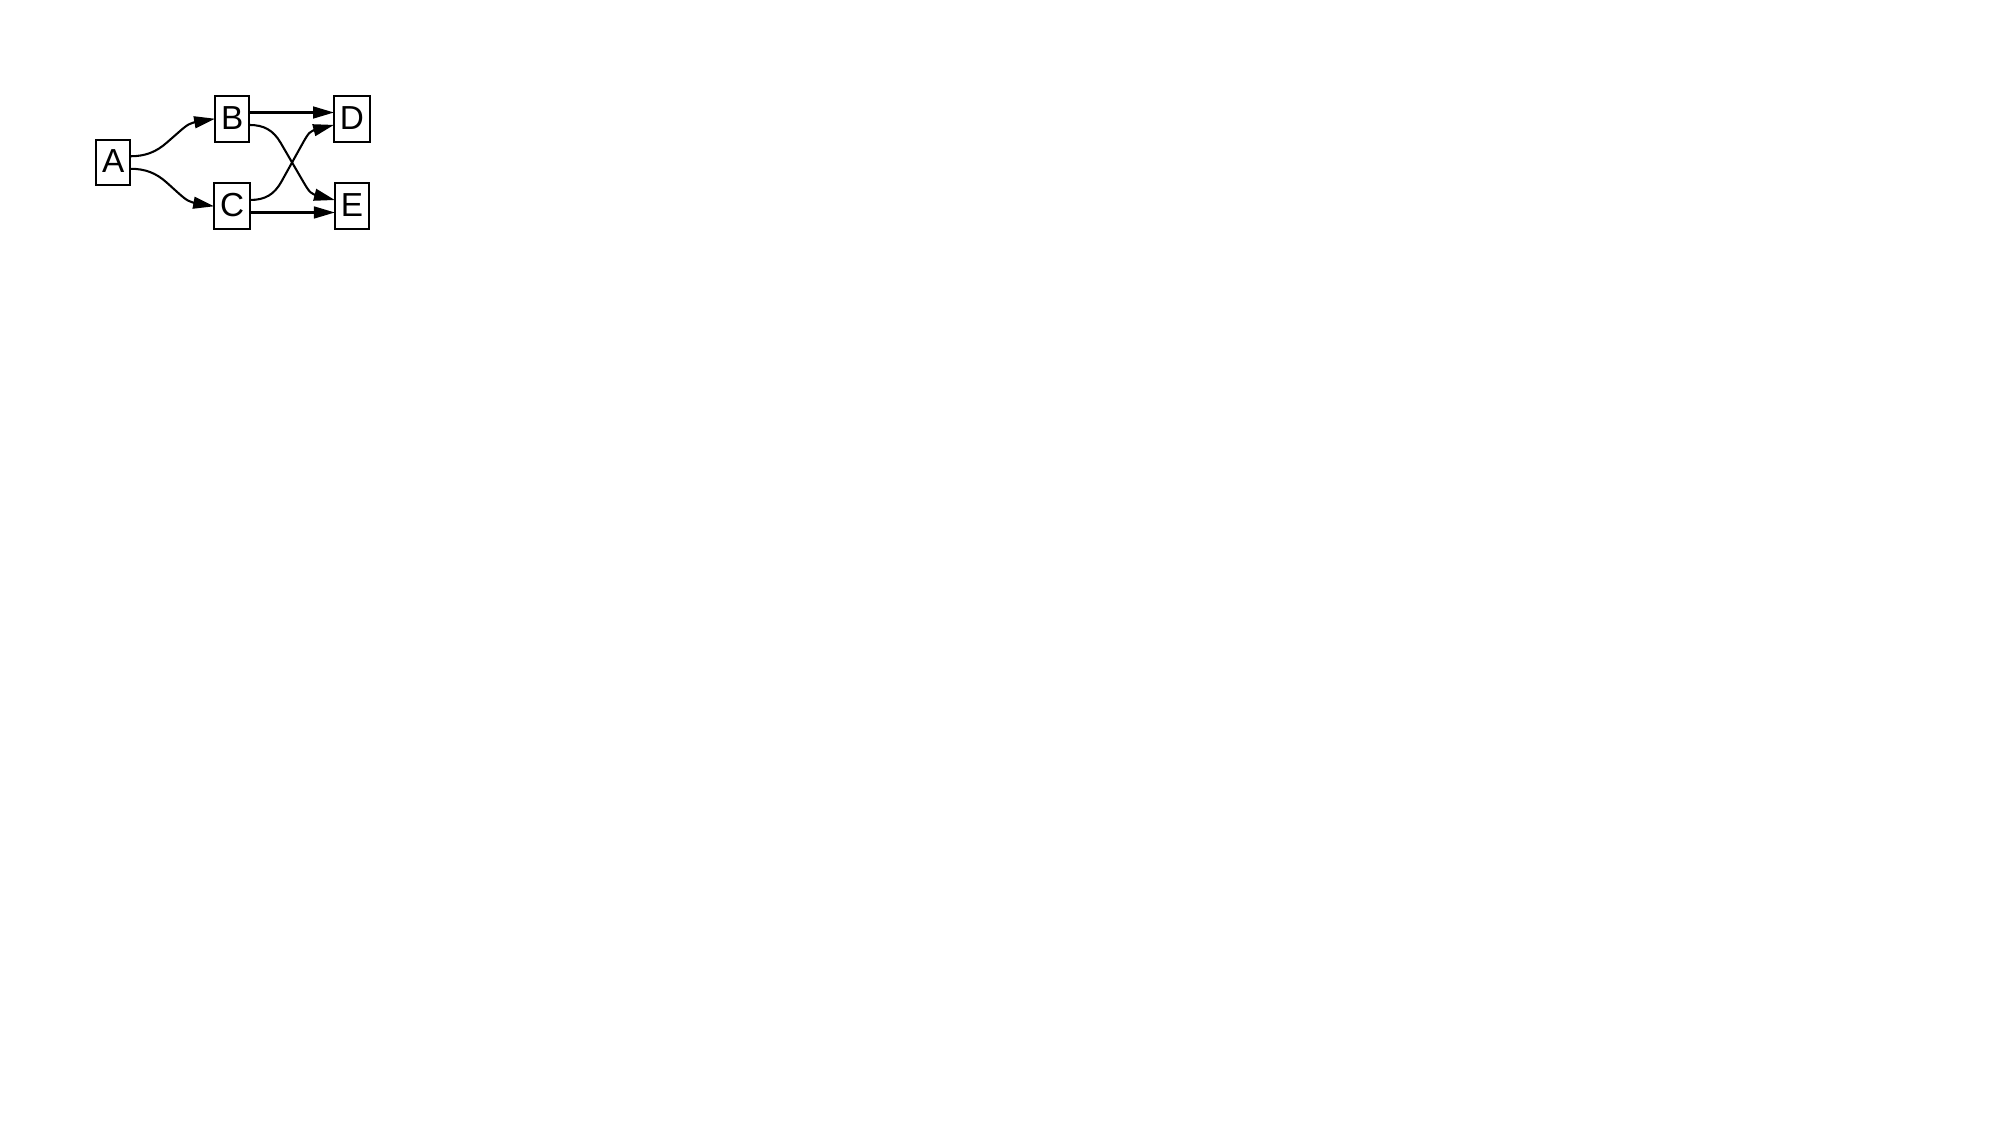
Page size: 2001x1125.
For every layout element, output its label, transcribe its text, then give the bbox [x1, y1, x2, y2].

text_box E [334, 183, 370, 230]
text_box B [214, 95, 250, 142]
text_box [130, 116, 215, 157]
text_box D [333, 95, 371, 142]
text_box [292, 162, 335, 201]
text_box [250, 124, 334, 201]
text_box [130, 168, 214, 209]
text_box [74, 74, 392, 250]
text_box [249, 124, 292, 162]
text_box A [95, 139, 131, 186]
text_box C [213, 183, 251, 230]
